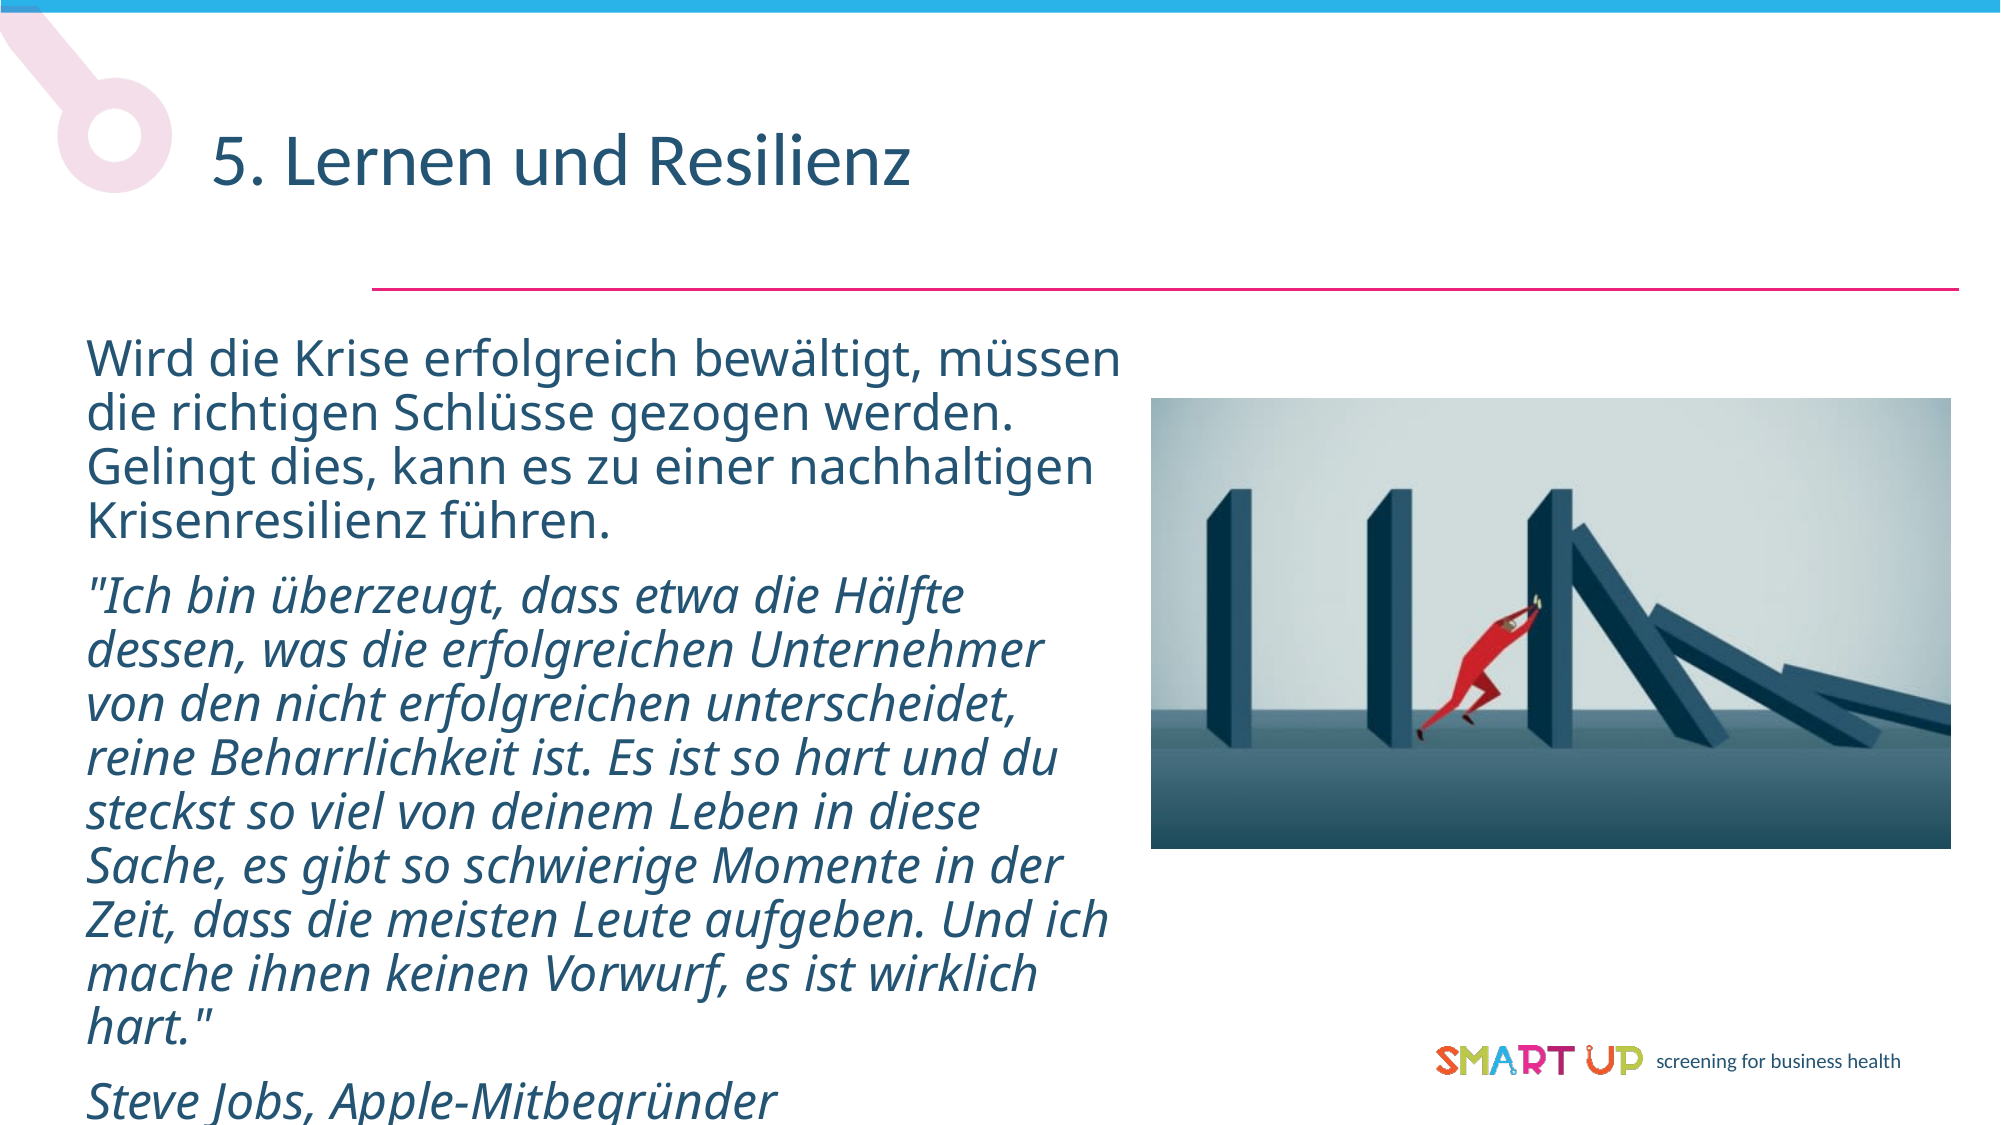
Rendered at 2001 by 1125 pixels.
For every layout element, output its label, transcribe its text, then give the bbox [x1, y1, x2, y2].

list Wird die Krise erfolgreich bewältigt, müssen die richtigen Schlüsse gezogen werden. Gelingt dies, kann es zu einer nachhaltigen Krisenresilienz führen. "Ich bin überzeugt, dass etwa die Hälfte dessen, was die erfolgreichen Unternehmer von den nicht erfolgreichen unterscheidet, reine Beharrlichkeit ist. Es ist so hart und du steckst so viel von deinem Leben in diese Sache, es gibt so schwierige Momente in der Zeit, dass die meisten Leute aufgeben. Und ich mache ihnen keinen Vorwurf, es ist wirklich hart." Steve Jobs, Apple-Mitbegründer [71, 325, 1151, 978]
picture [1436, 1045, 1643, 1078]
picture [0, 6, 224, 218]
picture [1151, 398, 1951, 849]
list 5. Lernen und Resilienz [195, 112, 1648, 228]
